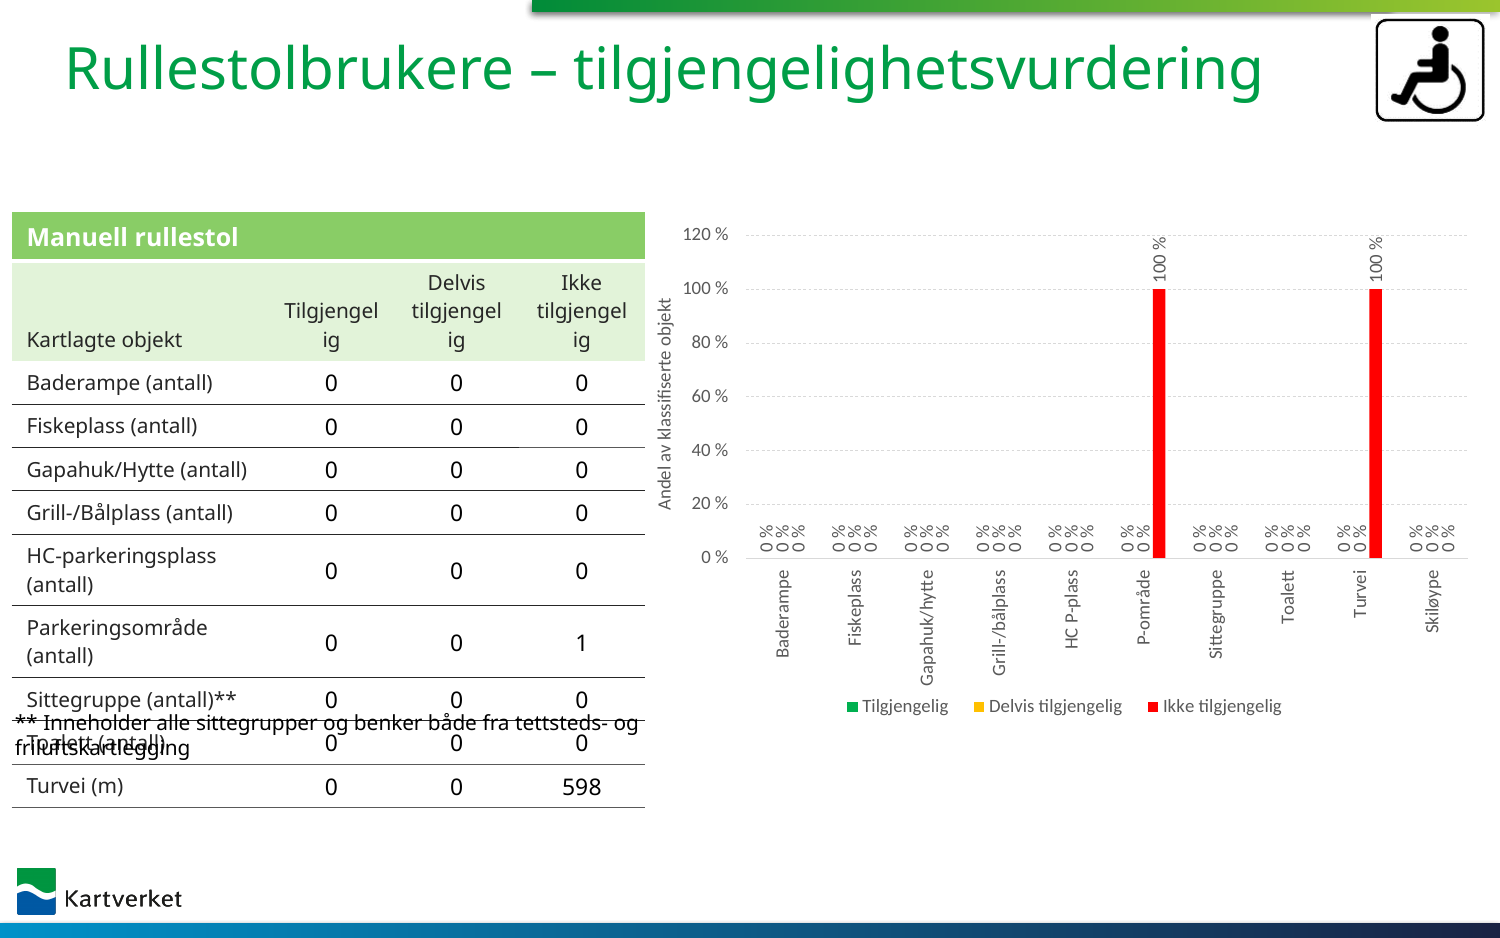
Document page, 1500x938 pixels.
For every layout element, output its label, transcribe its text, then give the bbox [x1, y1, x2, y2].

table_cell Turvei (m) [12, 768, 269, 807]
table_cell 0 [394, 606, 519, 677]
table_cell 0 [394, 491, 519, 534]
table_cell Parkeringsområde (antall) [12, 606, 269, 677]
table_cell 0 [269, 535, 394, 605]
table_cell 0 [394, 768, 519, 807]
table_cell 0 [519, 448, 638, 490]
table_cell Baderampe (antall) [12, 361, 269, 404]
table_cell 0 [519, 361, 638, 404]
table_cell 0 [394, 678, 519, 702]
text_box ** Inneholder alle sittegrupper og benker både fra tettsteds- og friluftskartlegging [0, 702, 745, 768]
table_cell Gapahuk/Hytte (antall) [12, 448, 269, 490]
table_cell HC-parkeringsplass (antall) [12, 535, 269, 605]
table_cell 0 [269, 361, 394, 404]
table_cell 1 [519, 606, 638, 677]
table_cell 0 [519, 405, 638, 447]
table_cell Tilgjengelig [269, 263, 394, 361]
table_cell 0 [394, 361, 519, 404]
picture [1371, 13, 1491, 127]
table_cell 598 [519, 768, 645, 807]
table_cell Sittegruppe (antall)** [12, 678, 269, 702]
table_cell Kartlagte objekt [12, 263, 269, 361]
table_cell 0 [269, 405, 394, 447]
table_cell 0 [269, 606, 394, 677]
table_cell 0 [269, 768, 394, 807]
table_cell 0 [269, 491, 394, 534]
table_cell 0 [269, 678, 394, 702]
table_cell Grill-/Bålplass (antall) [12, 491, 269, 534]
table_cell 0 [394, 535, 519, 605]
table_cell Fiskeplass (antall) [12, 405, 269, 447]
table_cell 0 [519, 491, 638, 534]
text_box Rullestolbrukere – tilgjengelighetsvurdering [49, 12, 1372, 109]
table_cell 0 [519, 535, 638, 605]
picture [643, 218, 1480, 728]
table_cell 0 [394, 448, 519, 490]
table_cell Ikke tilgjengelig [519, 263, 638, 361]
table_cell Delvis tilgjengelig [394, 263, 519, 361]
table_cell 0 [394, 405, 519, 447]
table_cell 0 [269, 448, 394, 490]
table_cell 0 [519, 678, 638, 702]
table_header Manuell rullestol [12, 212, 645, 259]
